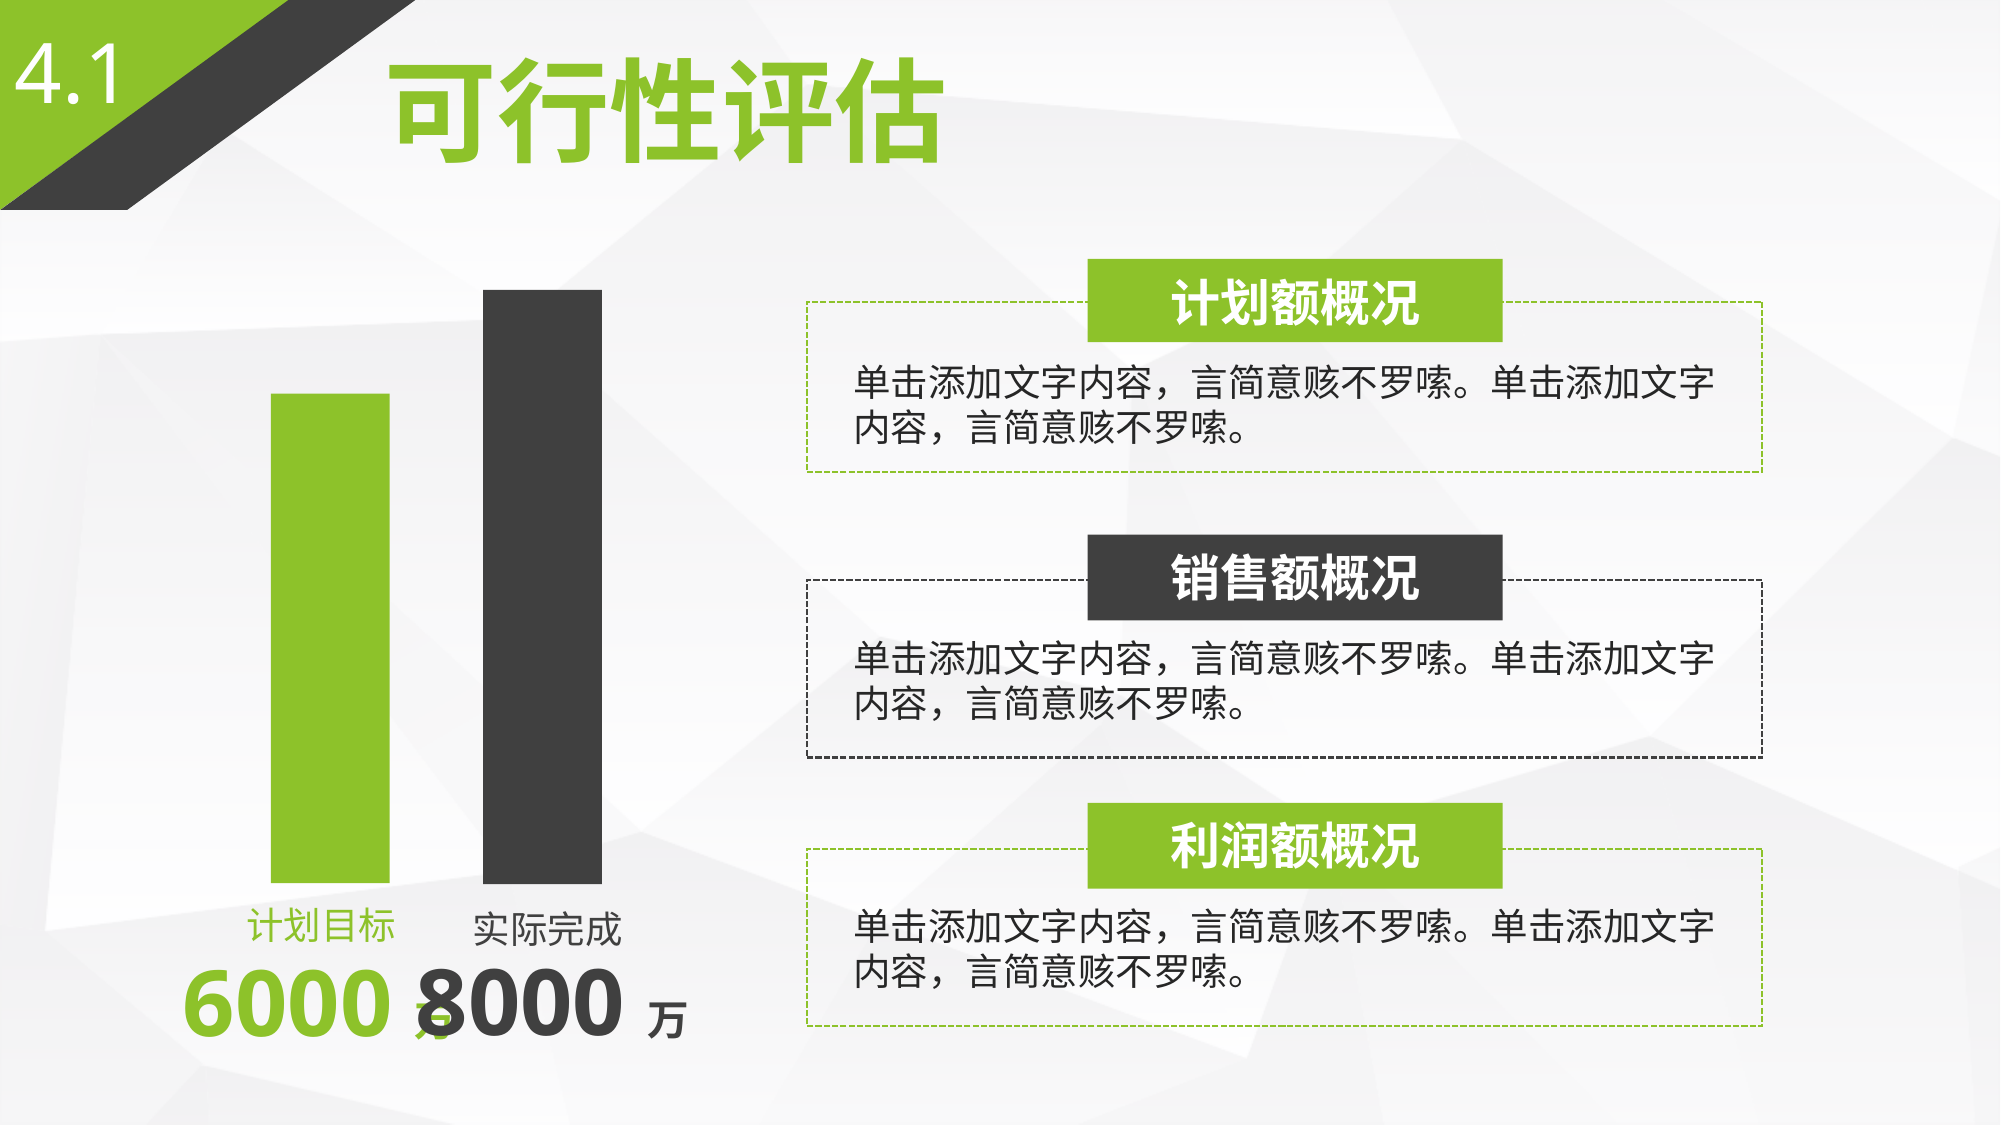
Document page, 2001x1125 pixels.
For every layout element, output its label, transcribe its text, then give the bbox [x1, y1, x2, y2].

text_box 单击添加文字内容，言简意赅不罗嗦。单击添加文字内容，言简意赅不罗嗦。 [838, 351, 1763, 456]
text_box [0, 0, 285, 101]
picture [0, 0, 2001, 1125]
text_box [1087, 258, 1503, 343]
text_box [0, 128, 109, 208]
text_box [806, 301, 1763, 473]
text_box 单击添加文字内容，言简意赅不罗嗦。单击添加文字内容，言简意赅不罗嗦。 [838, 895, 1763, 1001]
text_box [806, 579, 1763, 759]
text_box [482, 289, 603, 885]
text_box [1087, 802, 1503, 889]
text_box 实际完成 [413, 898, 682, 936]
text_box 4.1 [0, 13, 147, 128]
text_box 6000万 [167, 937, 472, 1063]
text_box 计划目标 [187, 895, 456, 937]
text_box 可行性评估 [373, 34, 1068, 182]
text_box [0, 0, 418, 211]
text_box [1087, 534, 1503, 621]
text_box 单击添加文字内容，言简意赅不罗嗦。单击添加文字内容，言简意赅不罗嗦。 [838, 627, 1763, 733]
text_box [270, 393, 391, 884]
text_box 8000万 [400, 936, 705, 1062]
text_box [806, 848, 1763, 1027]
